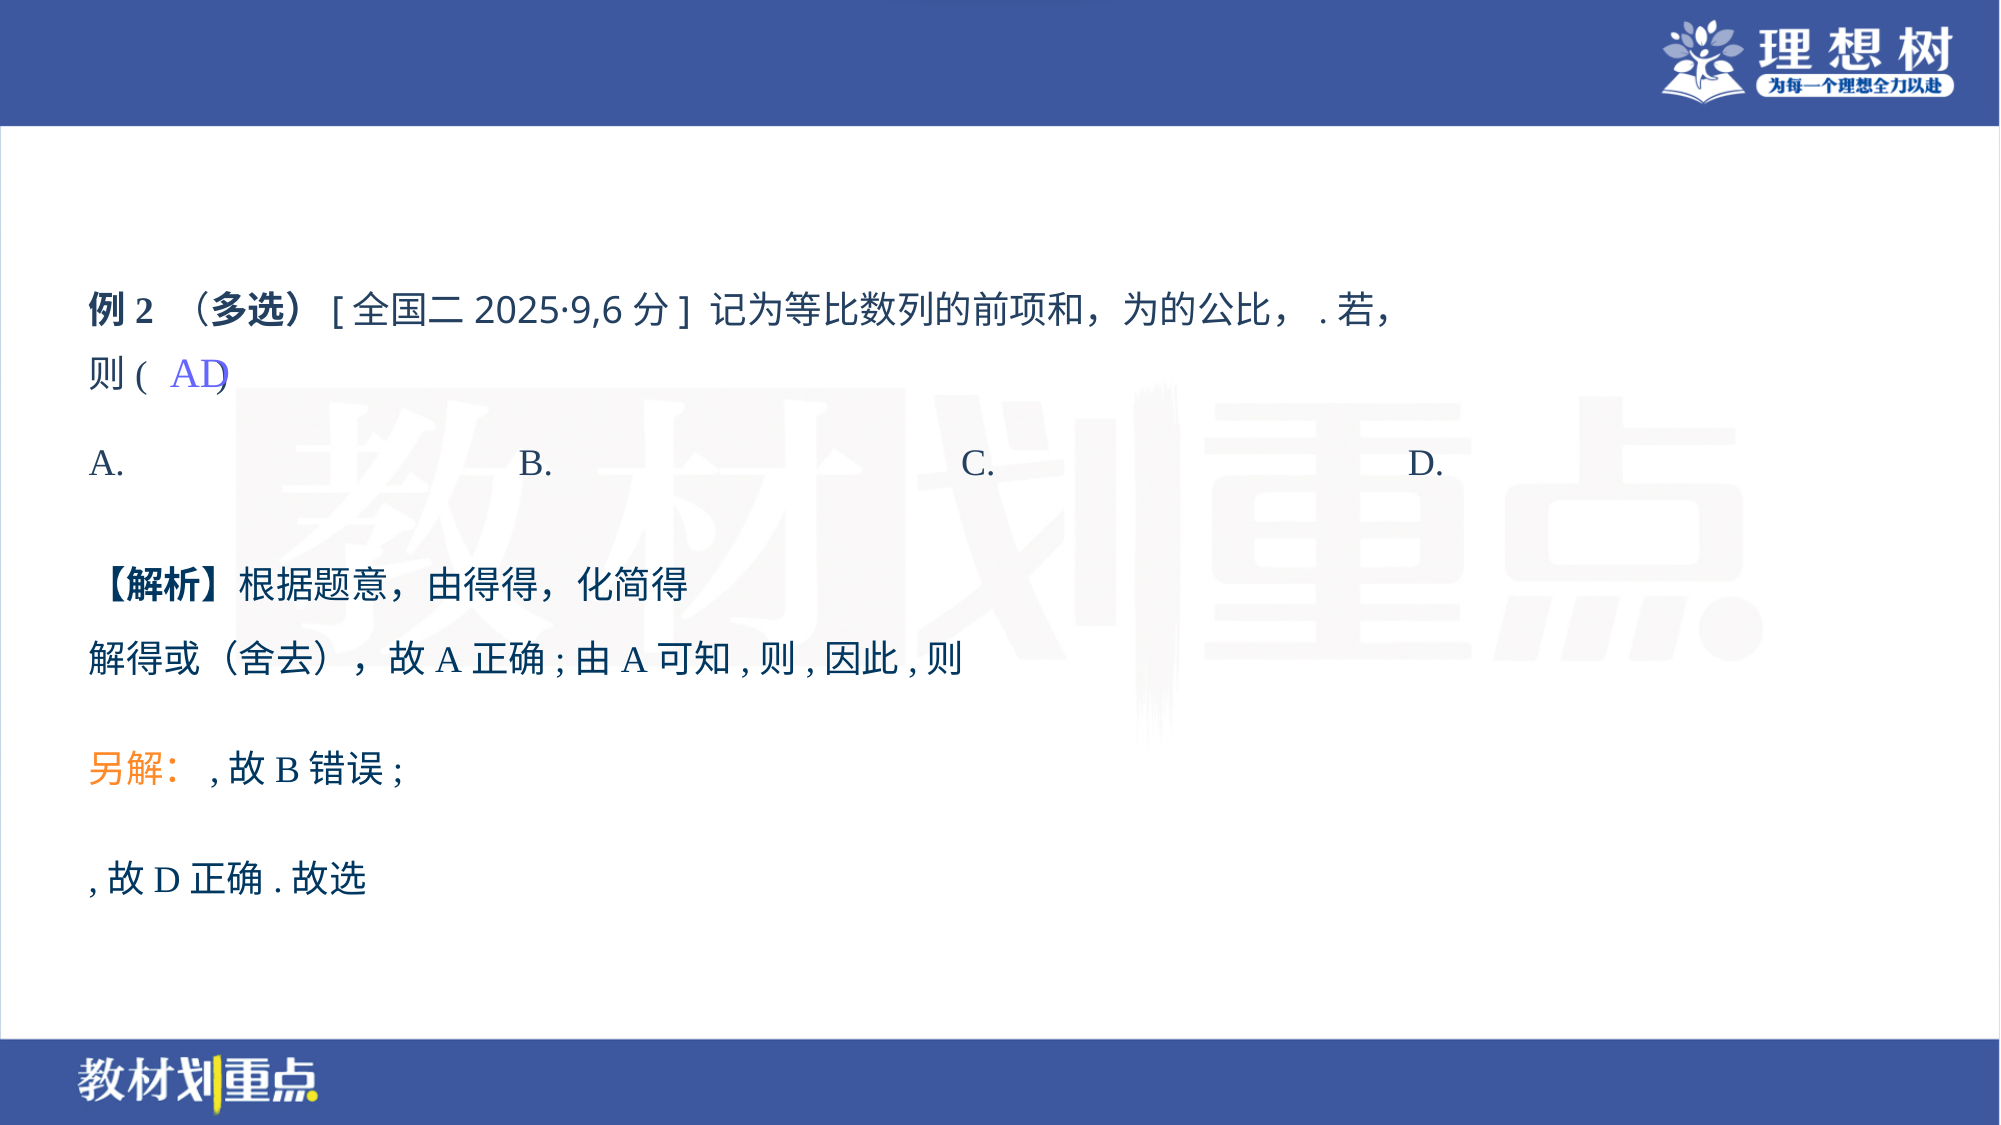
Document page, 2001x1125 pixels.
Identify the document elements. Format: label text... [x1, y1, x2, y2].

picture [0, 0, 2000, 1125]
text_box AD [154, 343, 246, 394]
